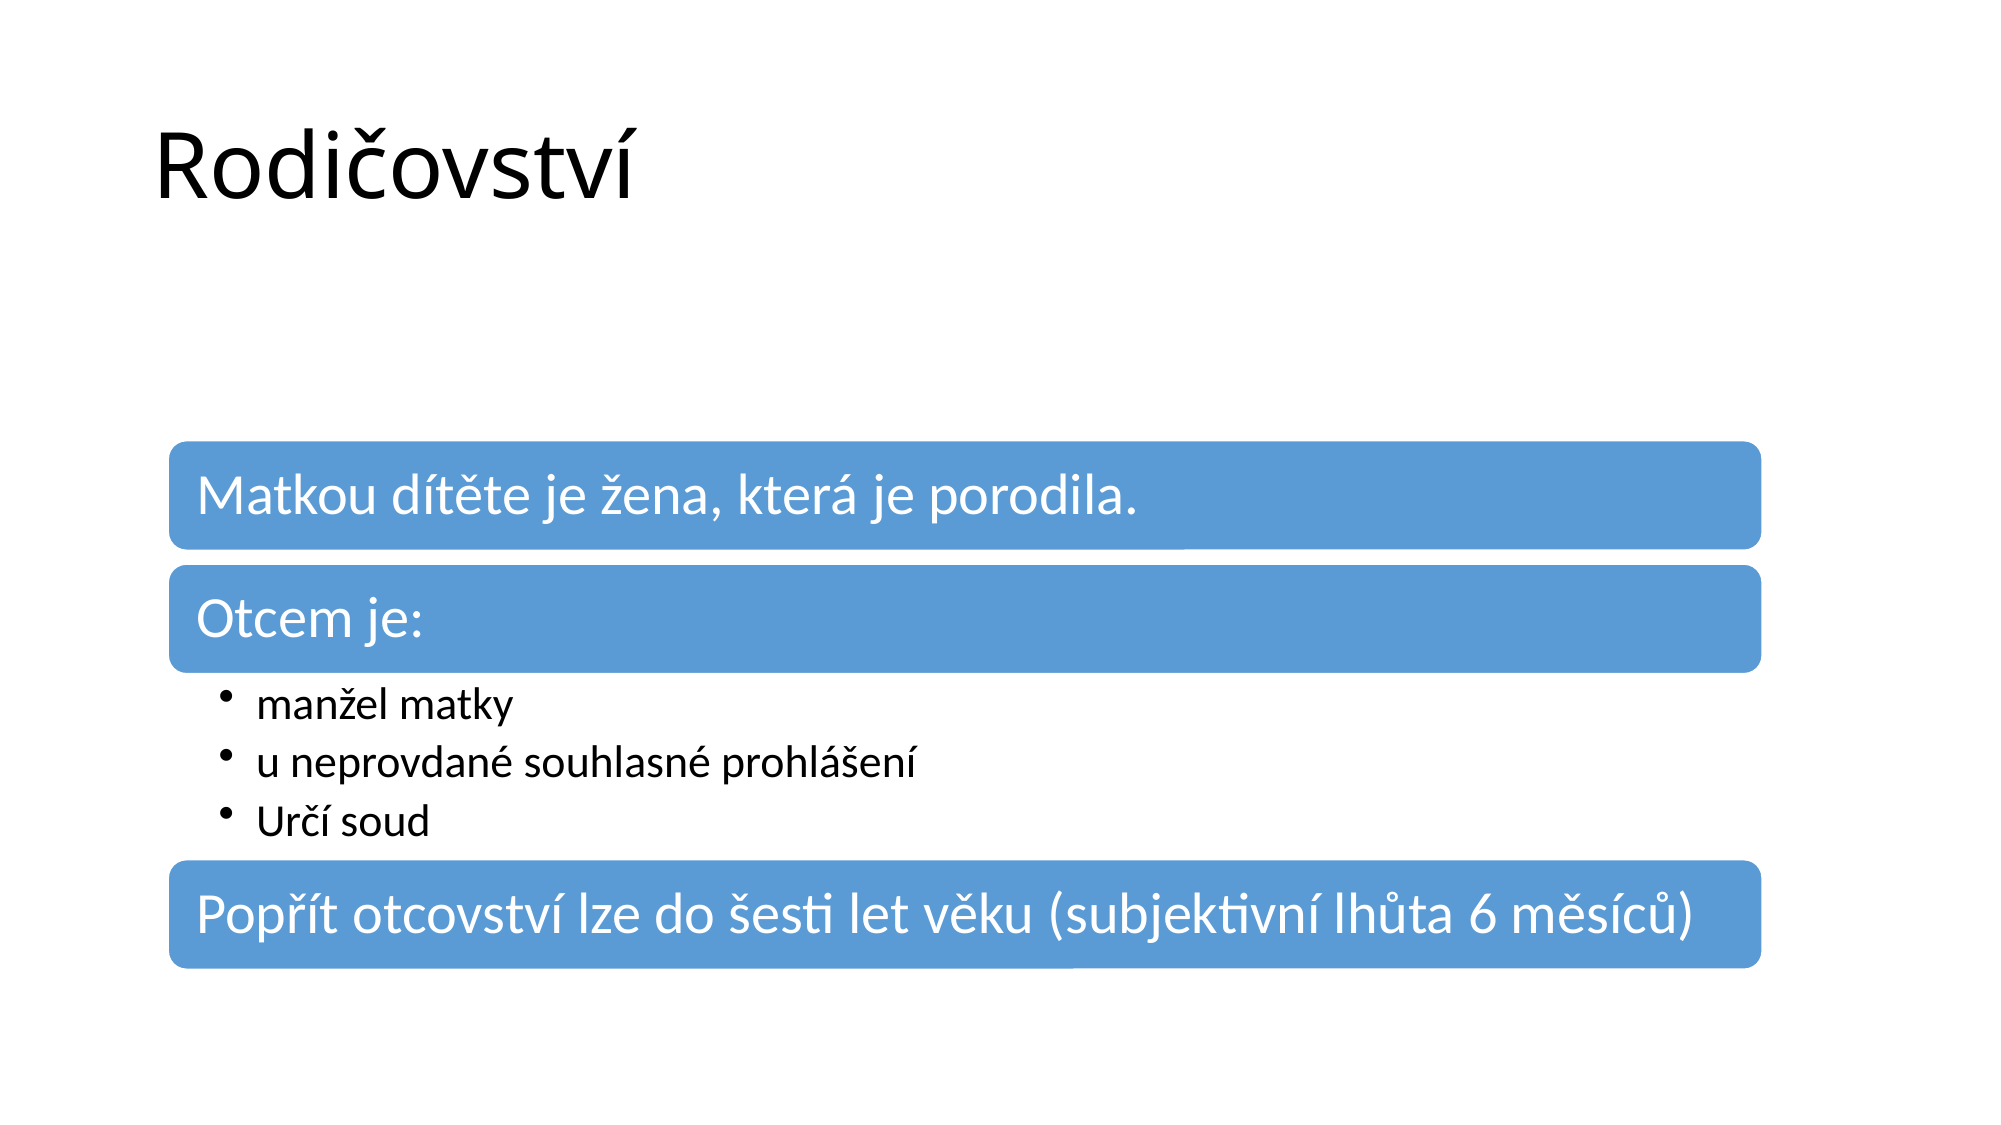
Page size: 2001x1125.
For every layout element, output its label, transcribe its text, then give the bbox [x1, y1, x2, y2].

title Rodičovství [137, 59, 1863, 278]
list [167, 374, 1763, 1035]
